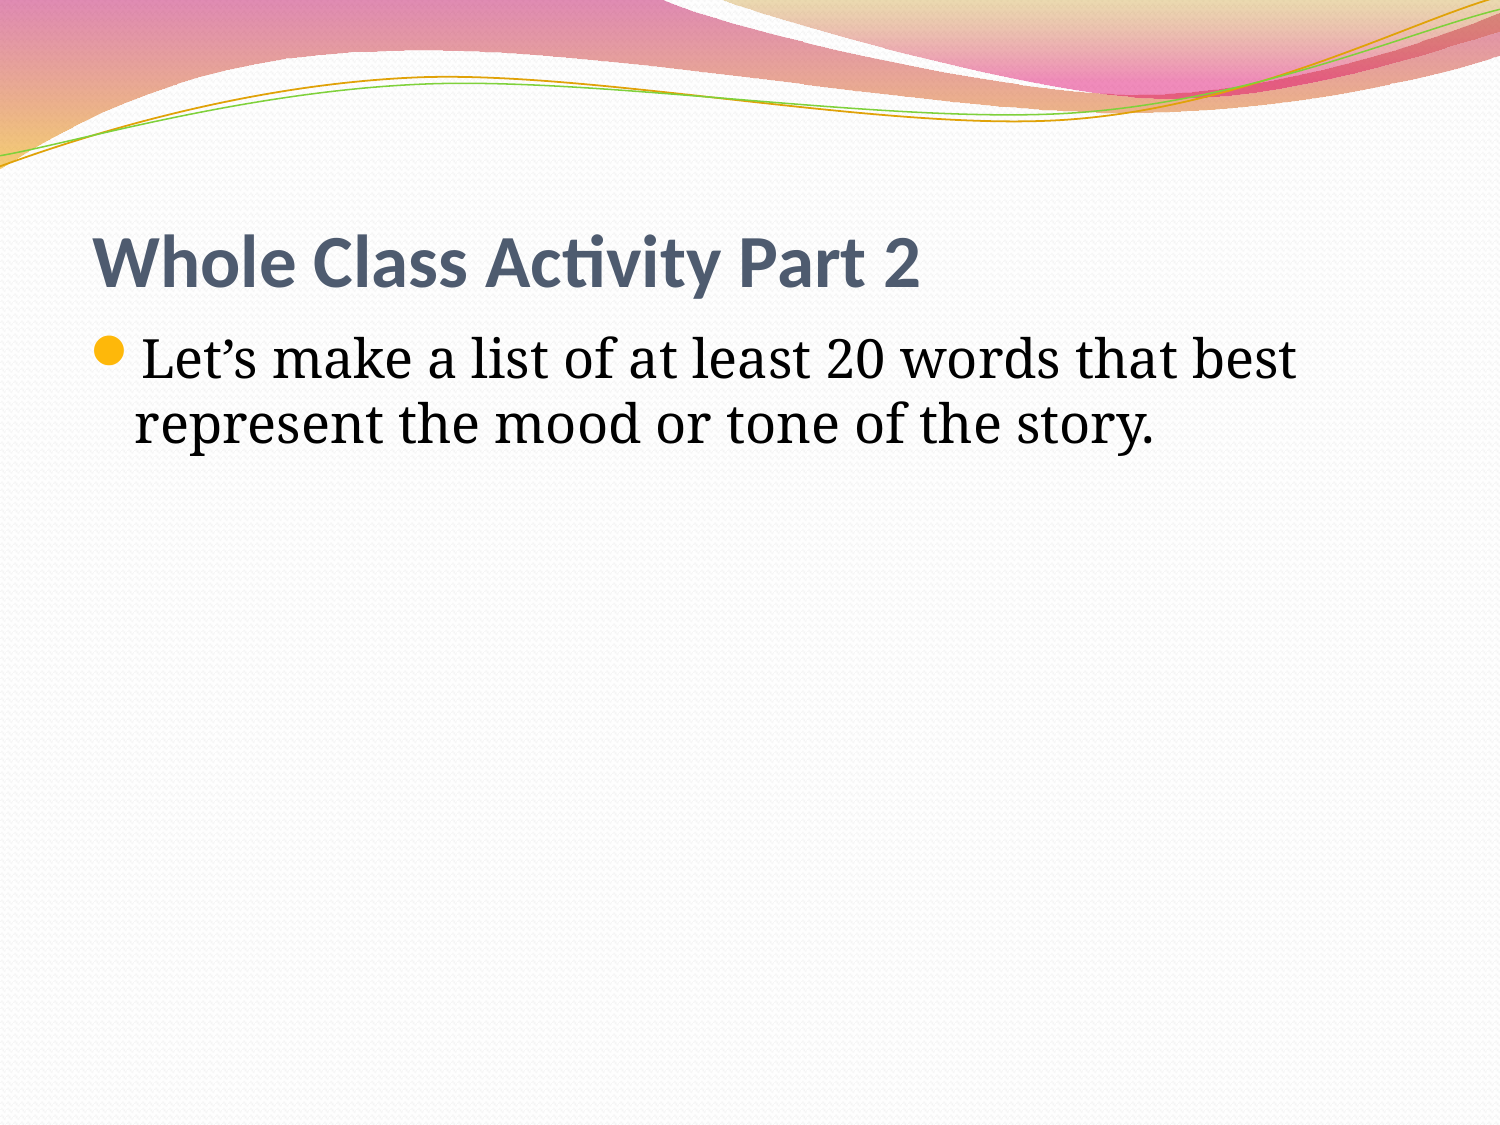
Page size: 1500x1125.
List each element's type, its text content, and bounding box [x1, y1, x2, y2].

title Whole Class Activity Part 2 [75, 115, 1425, 303]
list Let’s make a list of at least 20 words that best represent the mood or tone of the story. [75, 317, 1425, 1038]
